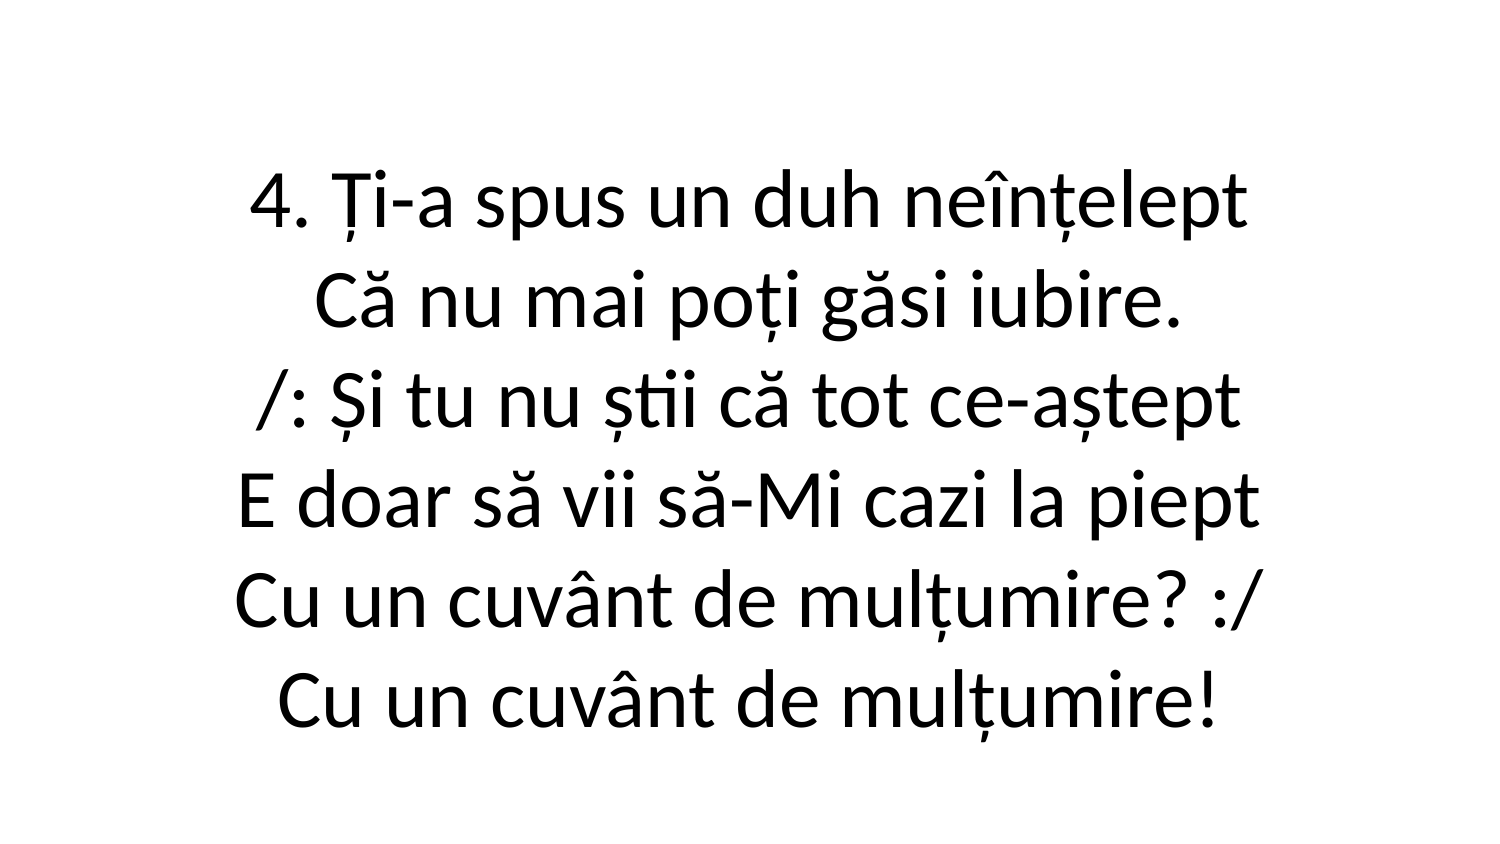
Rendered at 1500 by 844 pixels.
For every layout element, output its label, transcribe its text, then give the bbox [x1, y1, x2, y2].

text_box 4. Ți-a spus un duh neînțelept Că nu mai poți găsi iubire. /: Și tu nu știi că tot ce-aștept E doar să vii să-Mi cazi la piept Cu un cuvânt de mulțumire? :/ Cu un cuvânt de mulțumire! [219, 92, 1280, 752]
